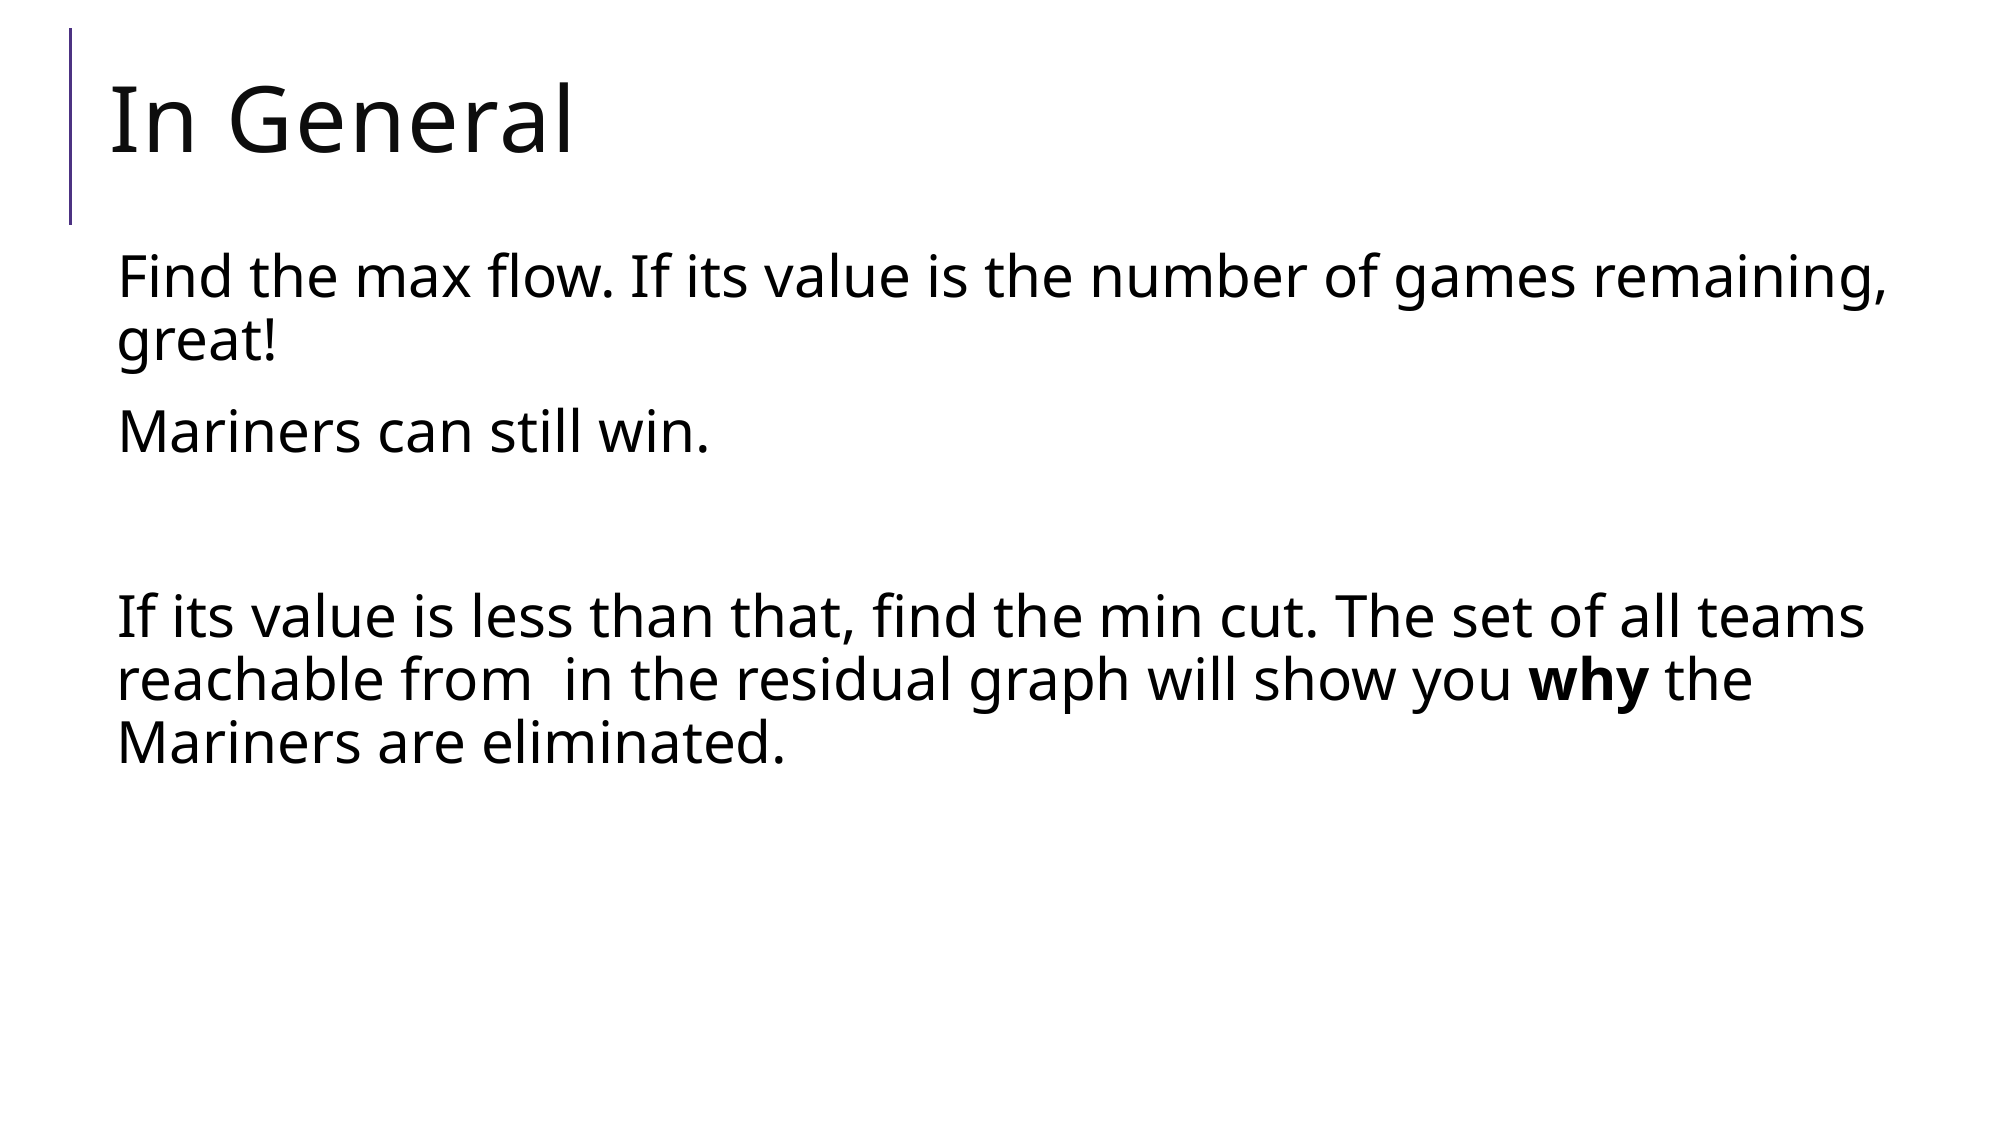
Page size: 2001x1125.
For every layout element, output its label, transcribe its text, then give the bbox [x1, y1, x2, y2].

title In General [94, 43, 1930, 210]
